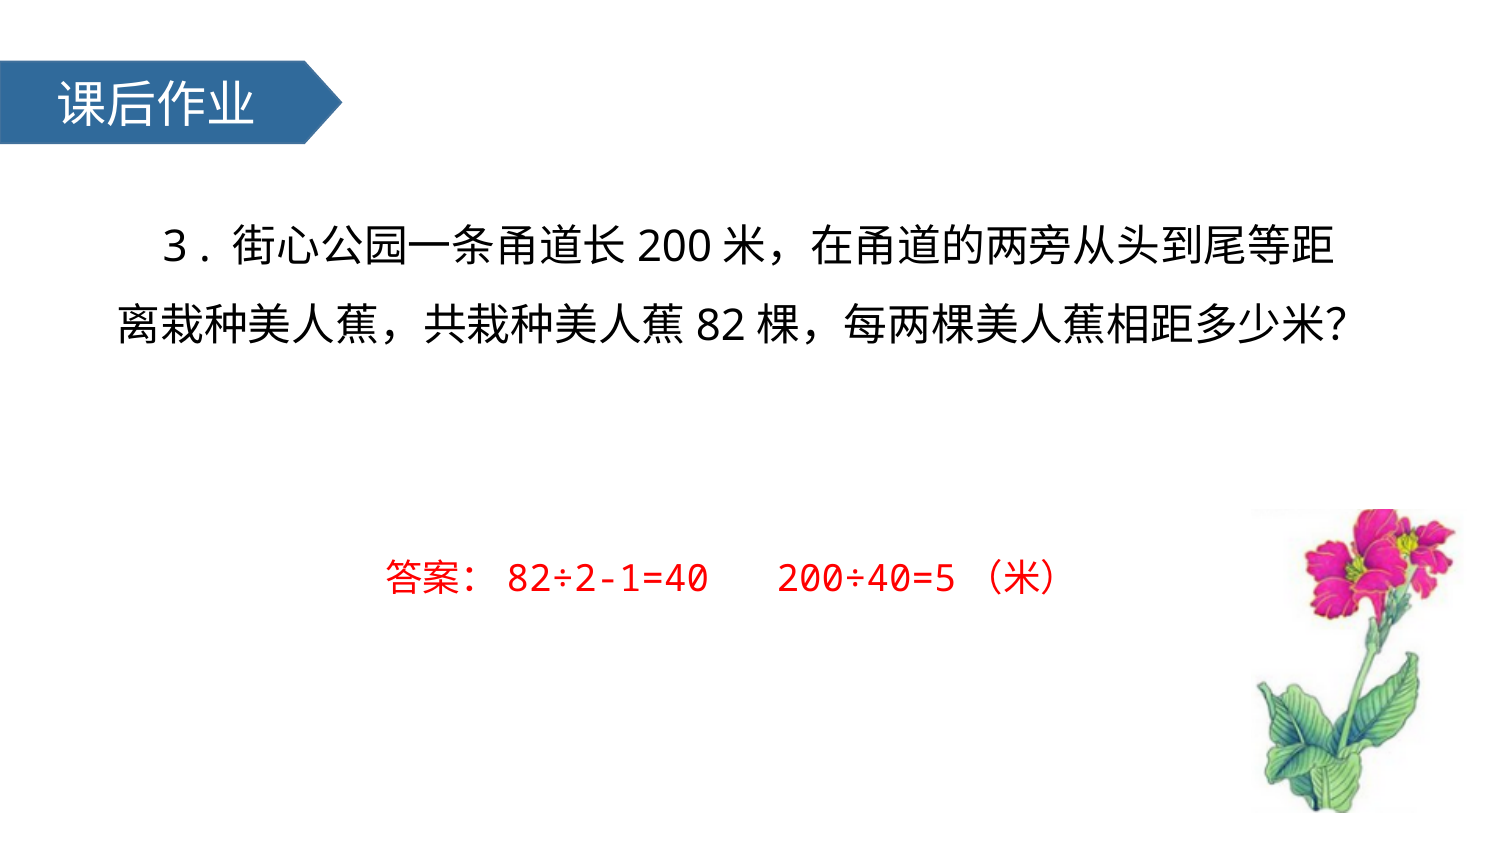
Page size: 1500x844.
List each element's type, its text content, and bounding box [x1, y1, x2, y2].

text_box 3 . 街心公园一条甬道长200米，在甬道的两旁从头到尾等距离栽种美人蕉，共栽种美人蕉82棵，每两棵美人蕉相距多少米？ [105, 186, 1359, 355]
text_box 答案：82÷2-1=40 200÷40=5（米） [371, 525, 1092, 605]
picture [1251, 509, 1467, 813]
text_box 课后作业 [0, 61, 342, 144]
